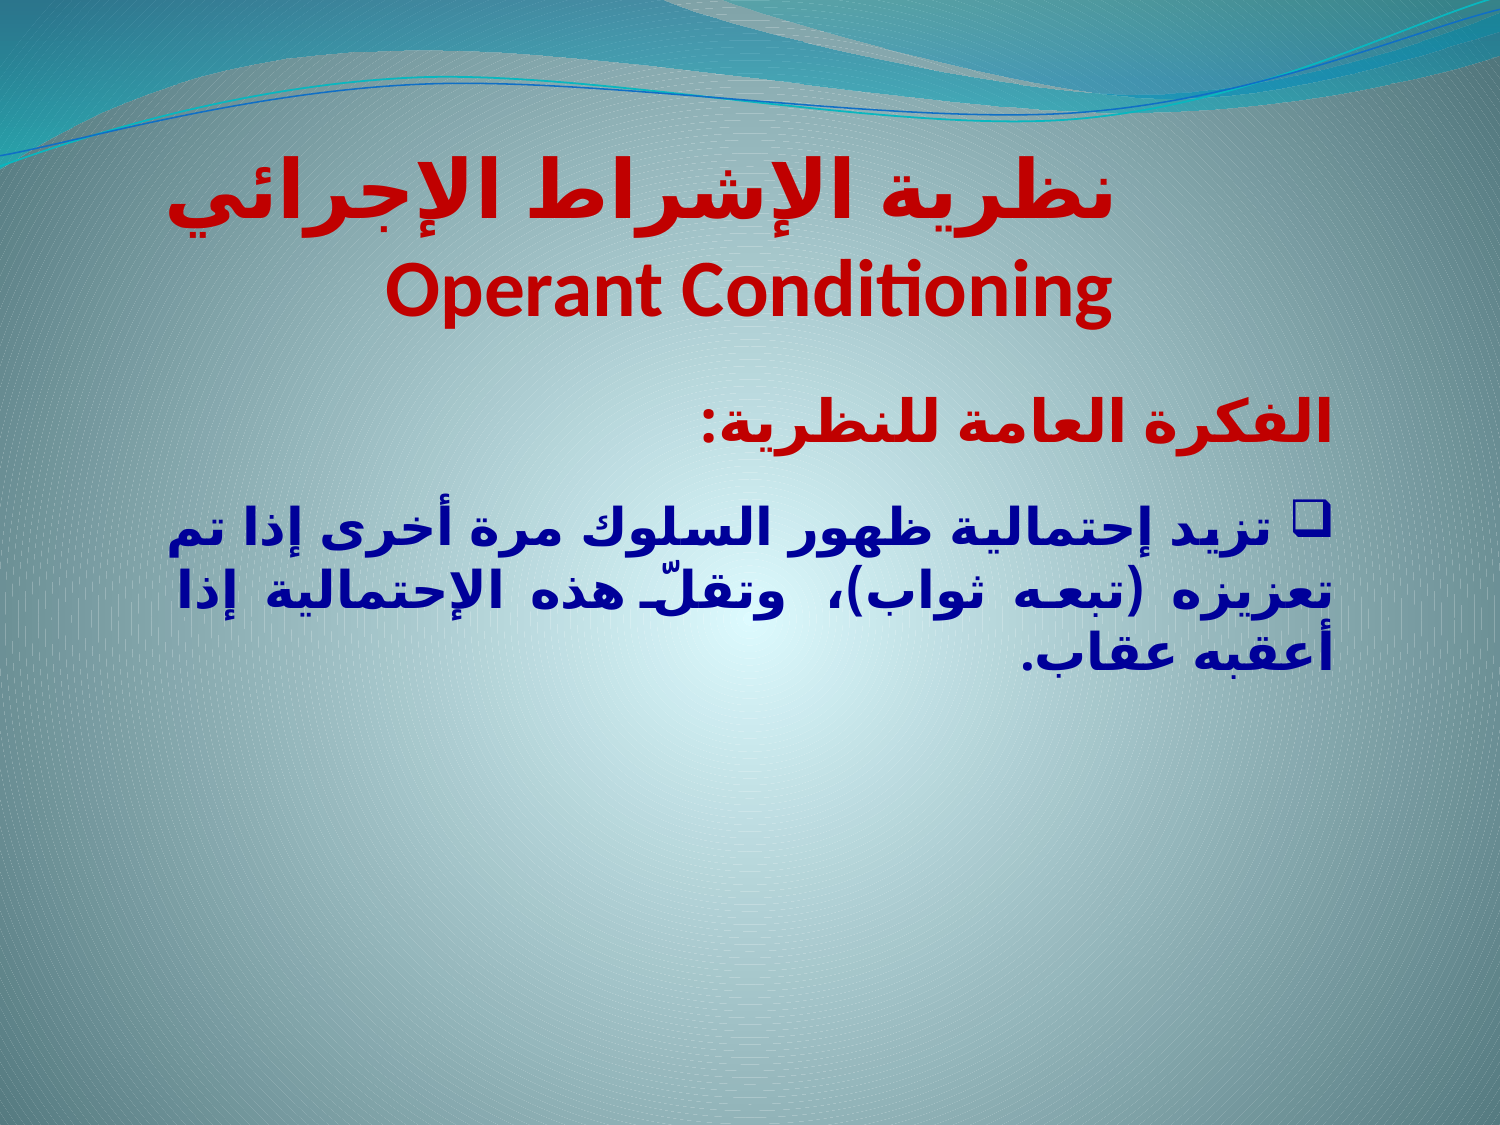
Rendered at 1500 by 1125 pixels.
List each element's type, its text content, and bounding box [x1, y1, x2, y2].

text_box نظرية الإشراط الإجرائي Operant Conditioning [150, 102, 1350, 270]
text_box الفكرة العامة للنظرية: تزيد إحتمالية ظهور السلوك مرة أخرى إذا تم تعزيزه (تبعه ثواب)، وتقلّ هذه الإحتمالية إذا أعقبه عقاب. [150, 295, 1350, 1032]
